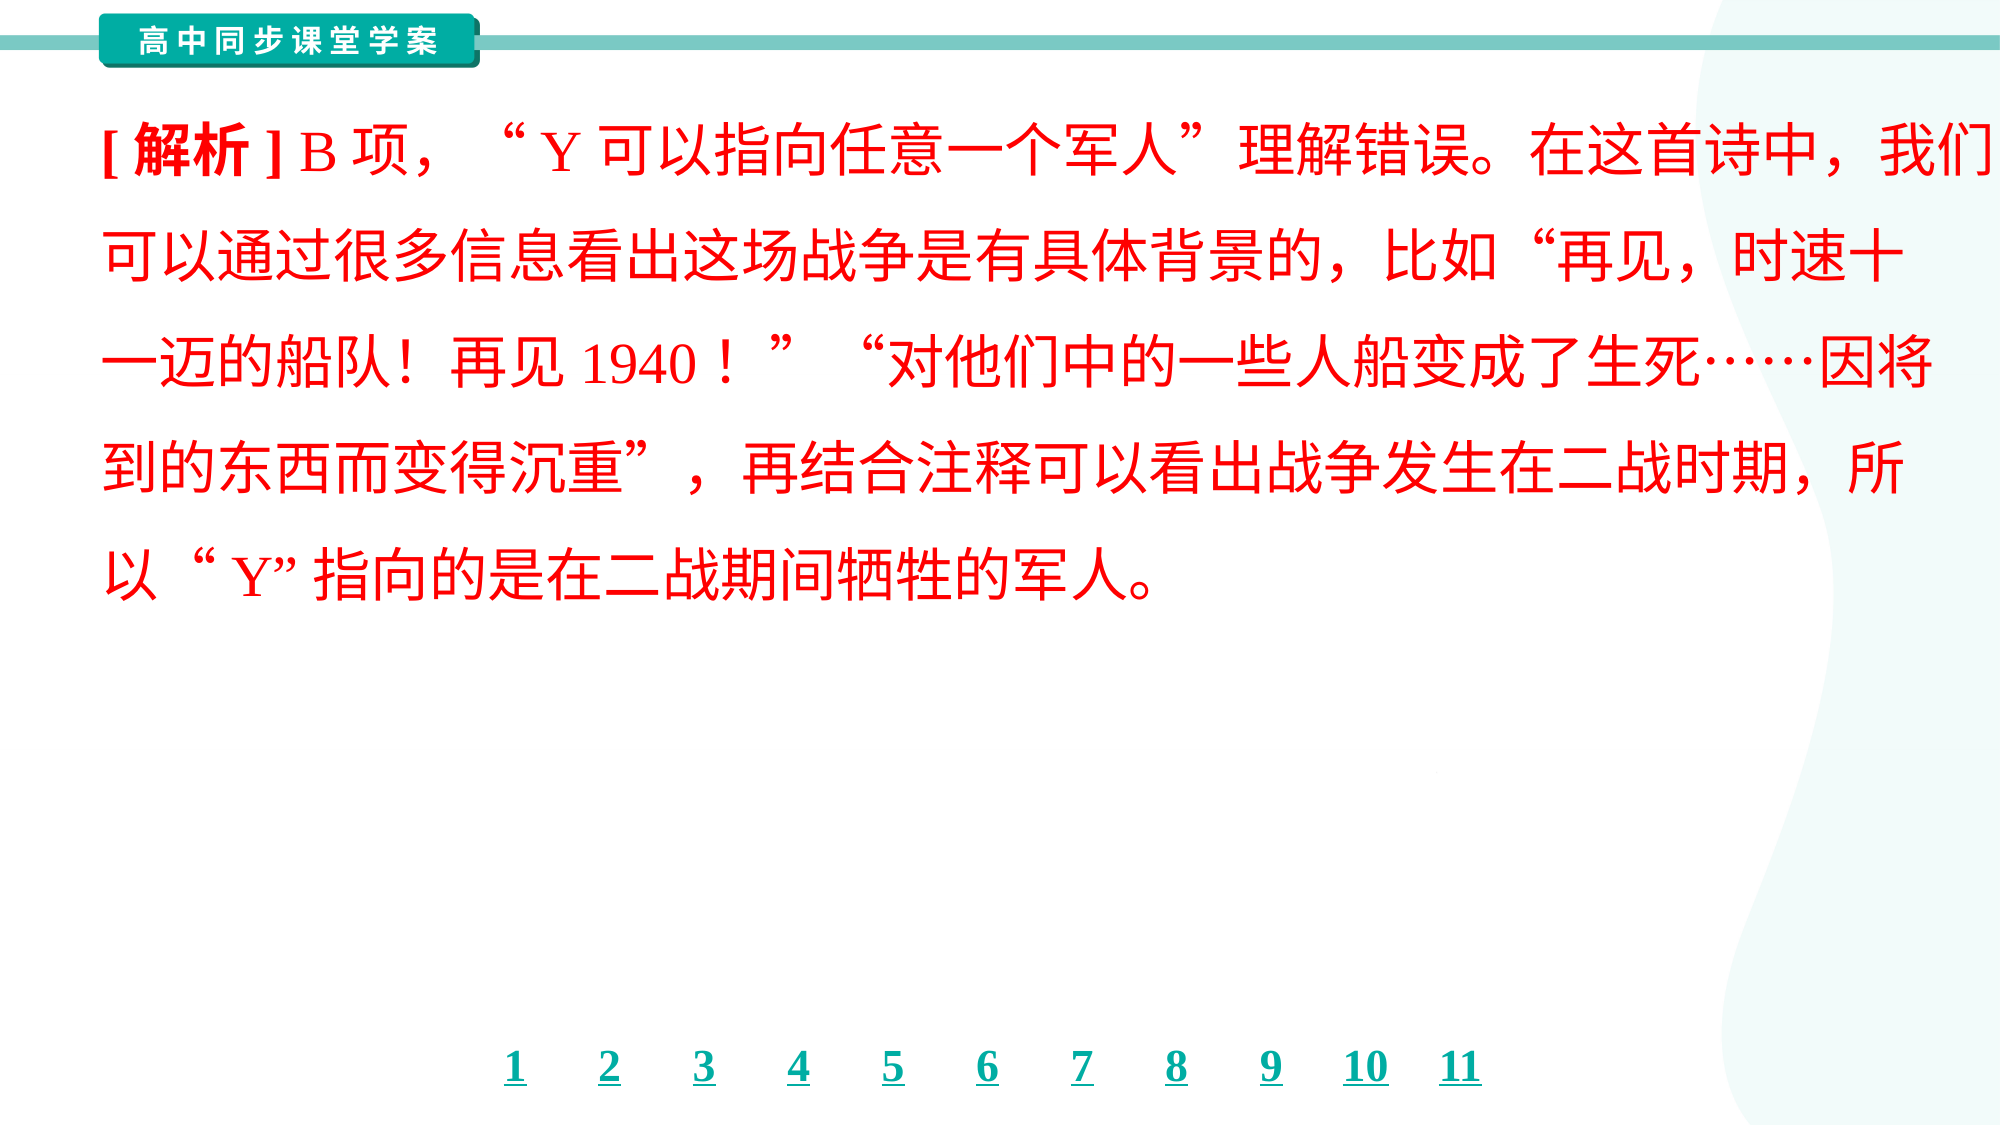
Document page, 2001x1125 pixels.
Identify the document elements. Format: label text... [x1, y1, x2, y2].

text_box [解析] B项，“Y可以指向任意一个军人”理解错误。在这首诗中，我们 可以通过很多信息看出这场战争是有具体背景的，比如“再见，时速十 一迈的船队！再见1940！”“对他们中的一些人船变成了生死……因将 到的东西而变得沉重”，再结合注释可以看出战争发生在二战时期，所 以“Y”指向的是在二战期间牺牲的军人。 [100, 76, 1899, 608]
picture [0, 0, 2000, 1125]
